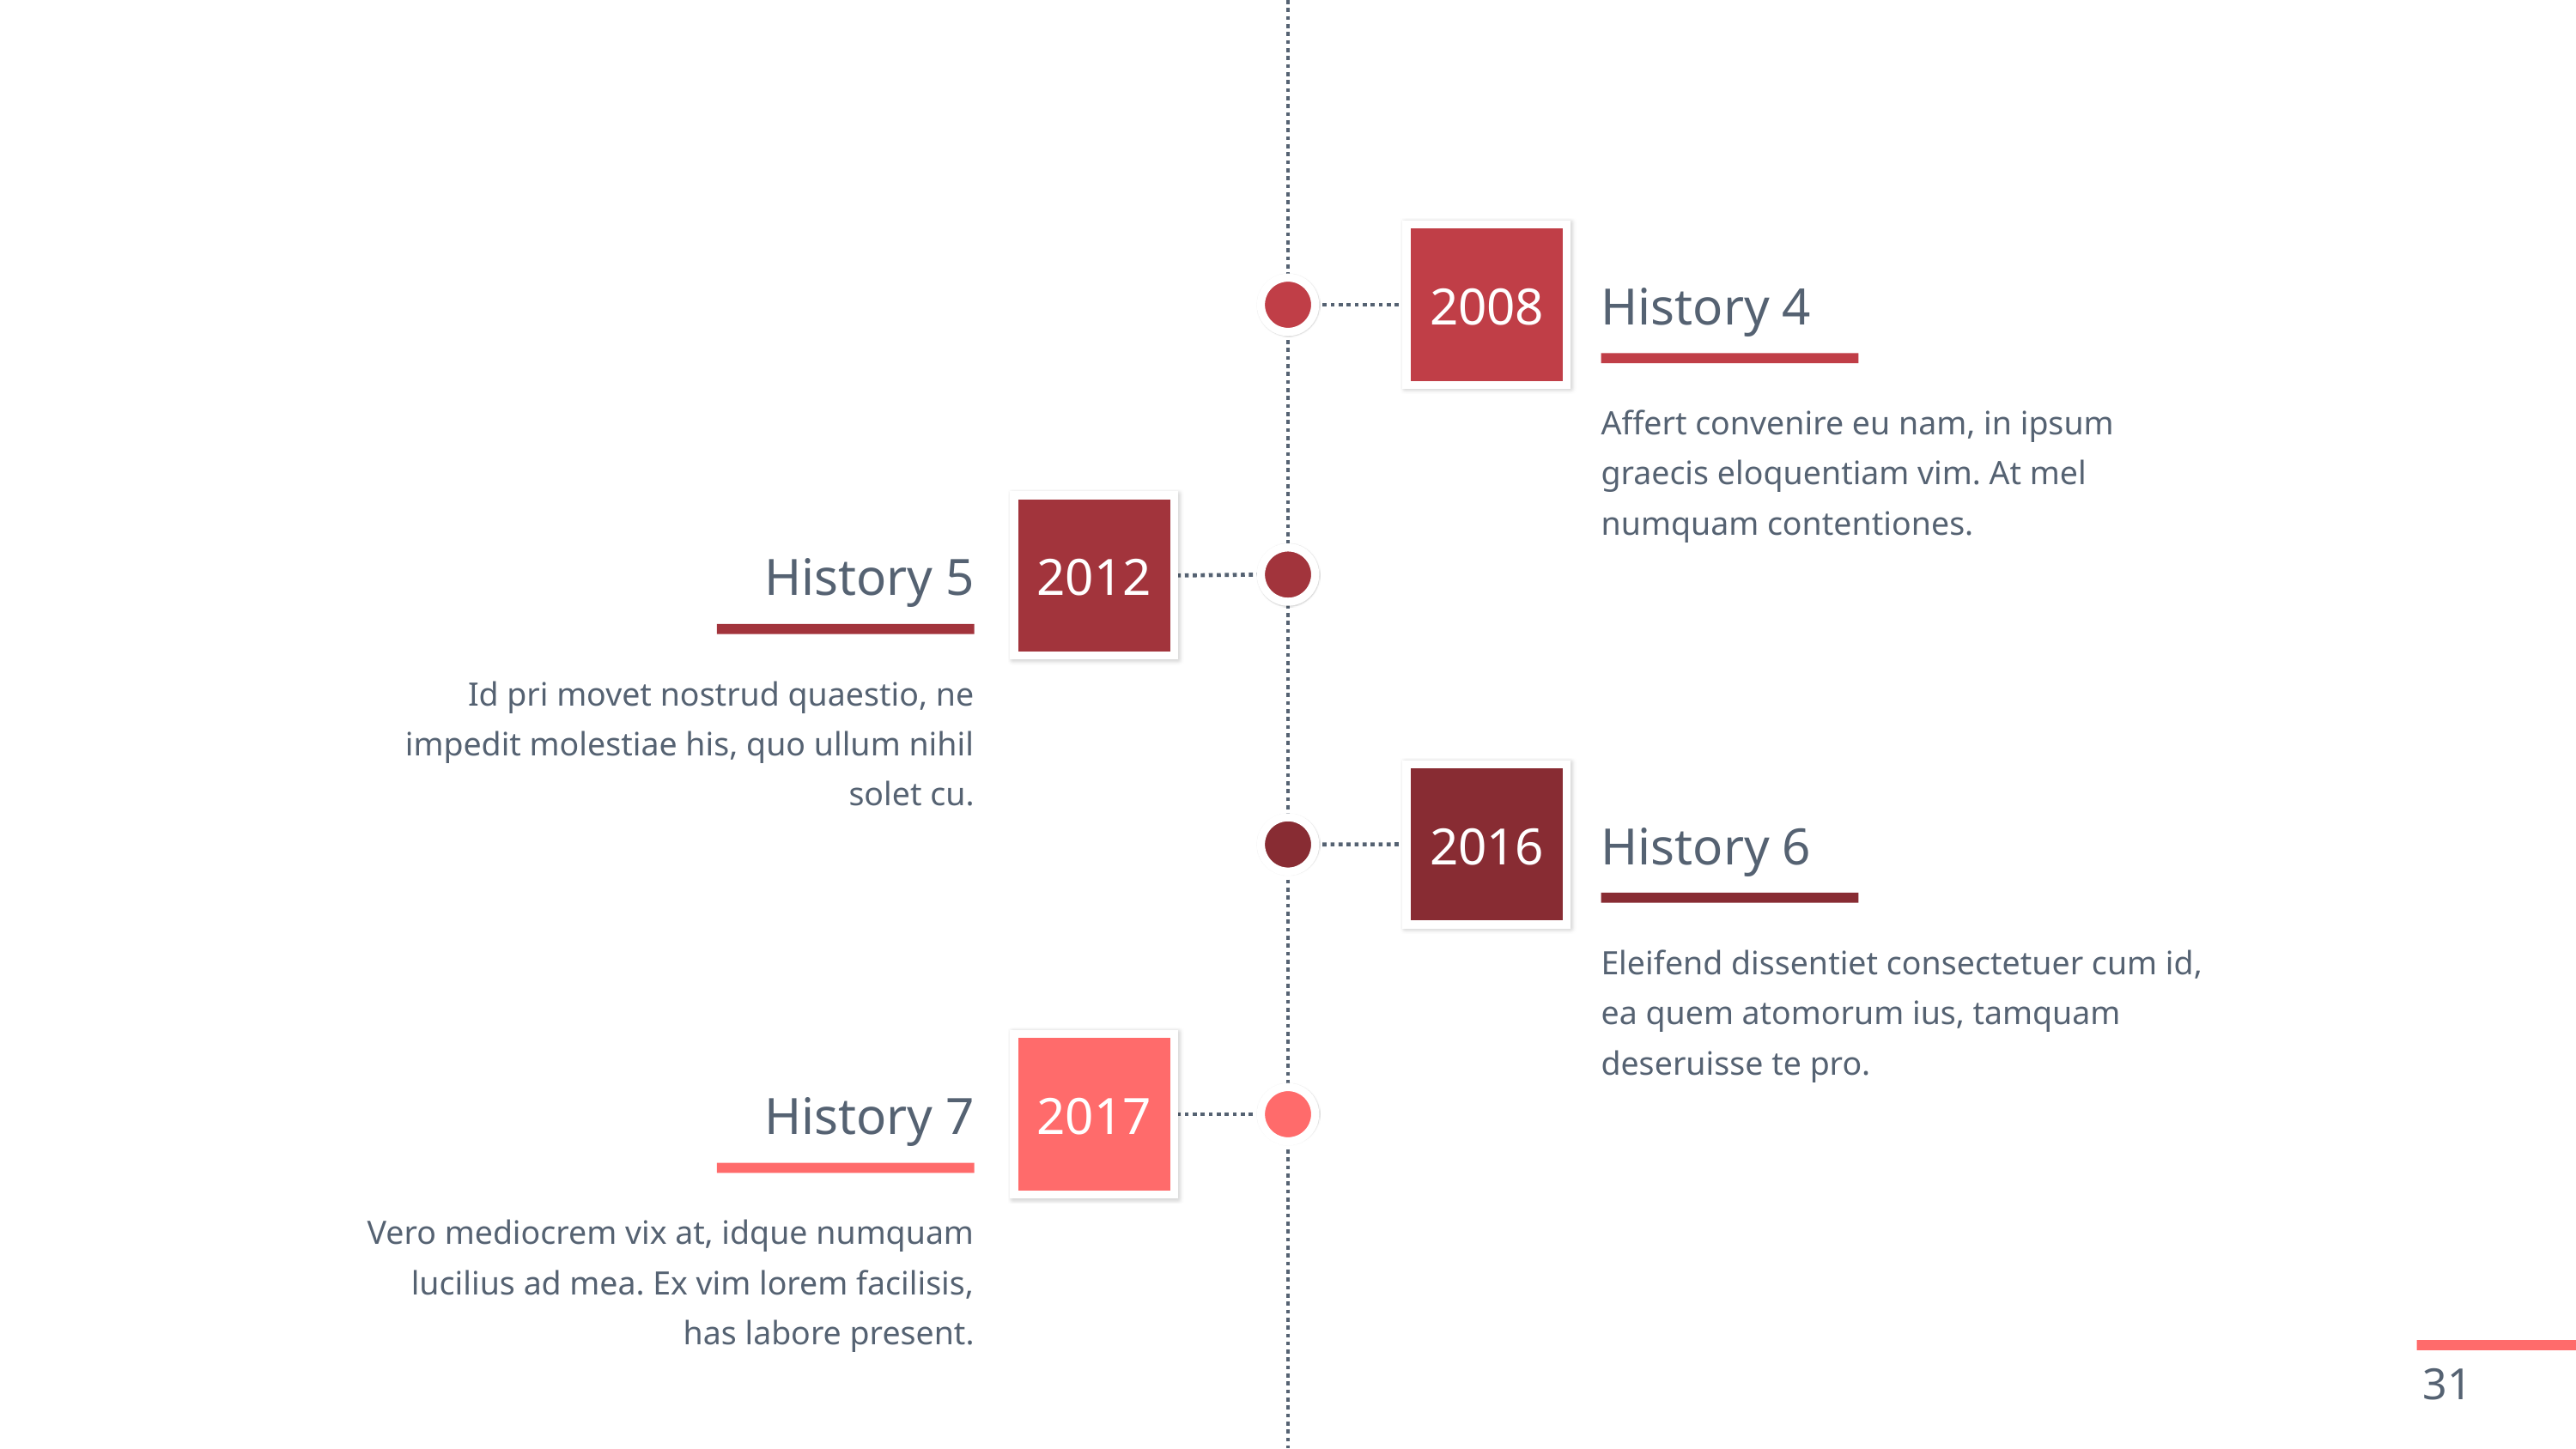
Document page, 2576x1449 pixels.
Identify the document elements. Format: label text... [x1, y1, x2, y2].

list 2008 [1403, 252, 1570, 358]
list Affert convenire eu nam, in ipsum graecis eloquentiam vim. At mel numquam contentiones. [1588, 385, 2238, 593]
list Vero mediocrem vix at, idque numquam lucilius ad mea. Ex vim lorem facilisis, has labore present. [337, 1194, 987, 1403]
list History 5 [337, 523, 987, 628]
list 2017 [1011, 1061, 1177, 1167]
slide_number 31 [2409, 1351, 2576, 1421]
list 2012 [1011, 523, 1177, 628]
list 2016 [1403, 791, 1570, 897]
list Eleifend dissentiet consectetuer cum id, ea quem atomorum ius, tamquam deseruisse te pro. [1588, 924, 2238, 1133]
list Id pri movet nostrud quaestio, ne impedit molestiae his, quo ullum nihil solet cu. [337, 655, 987, 864]
list History 4 [1588, 252, 2238, 358]
list History 7 [337, 1061, 987, 1167]
list History 6 [1588, 791, 2238, 897]
